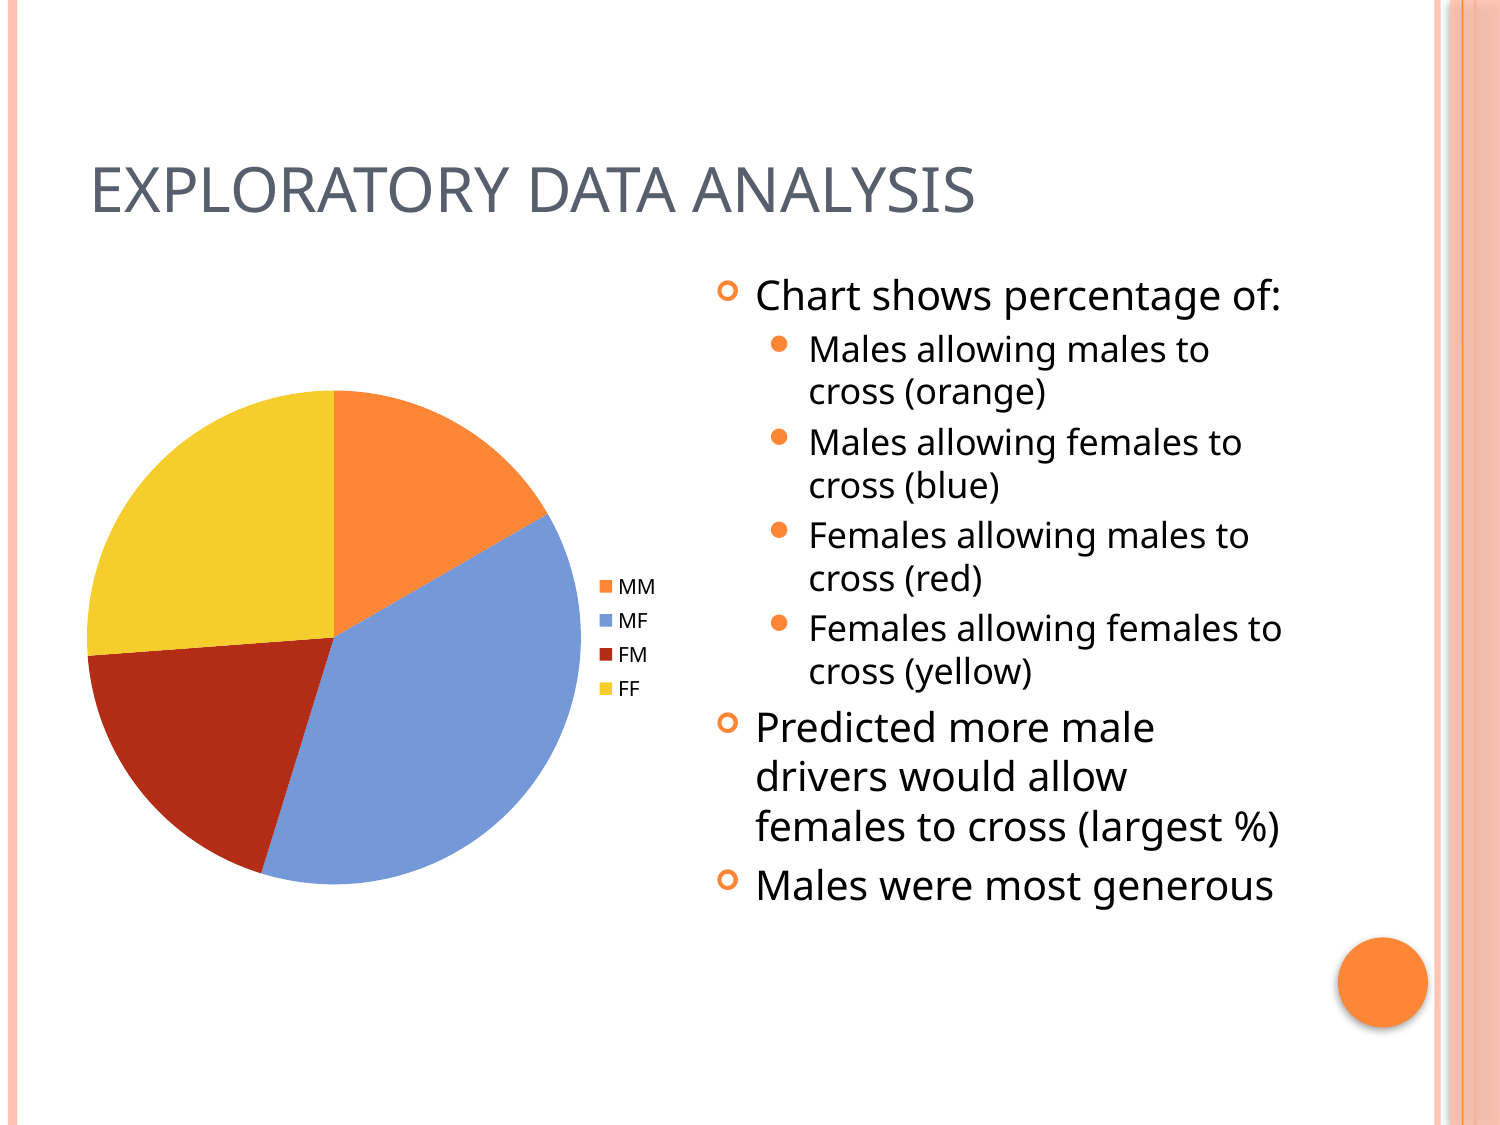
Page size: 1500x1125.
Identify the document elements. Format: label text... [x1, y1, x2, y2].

list Chart shows percentage of: Males allowing males to cross (orange) Males allowing females to cross (blue) Females allowing males to cross (red) Females allowing females to cross (yellow) Predicted more male drivers would allow females to cross (largest %) Males were most generous [700, 262, 1301, 1013]
title Exploratory Data Analysis [75, 45, 1300, 233]
chart [74, 261, 676, 1013]
